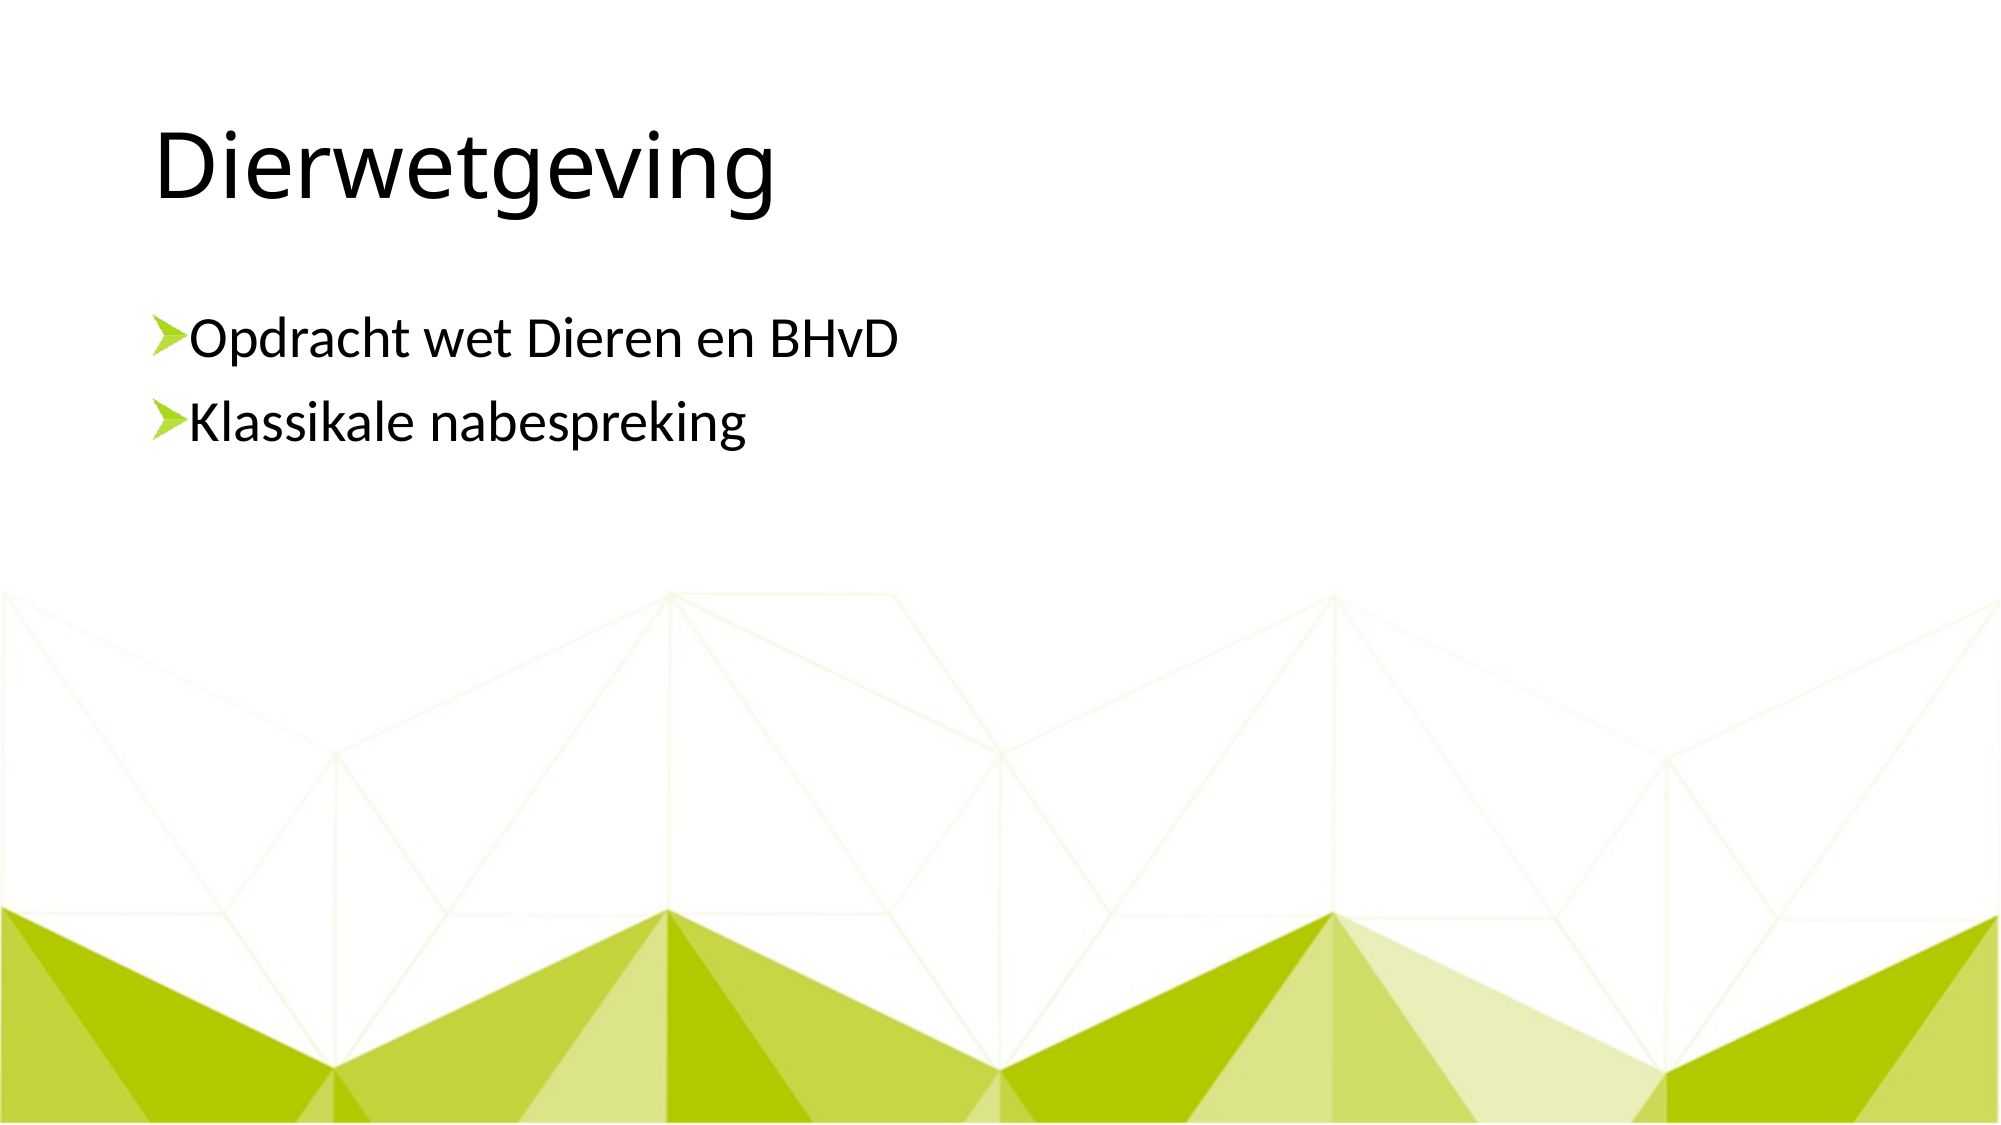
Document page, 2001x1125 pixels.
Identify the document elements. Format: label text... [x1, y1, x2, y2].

list Opdracht wet Dieren en BHvD Klassikale nabespreking [137, 299, 1863, 1014]
picture [0, 0, 2001, 1125]
title Dierwetgeving [137, 59, 1863, 278]
